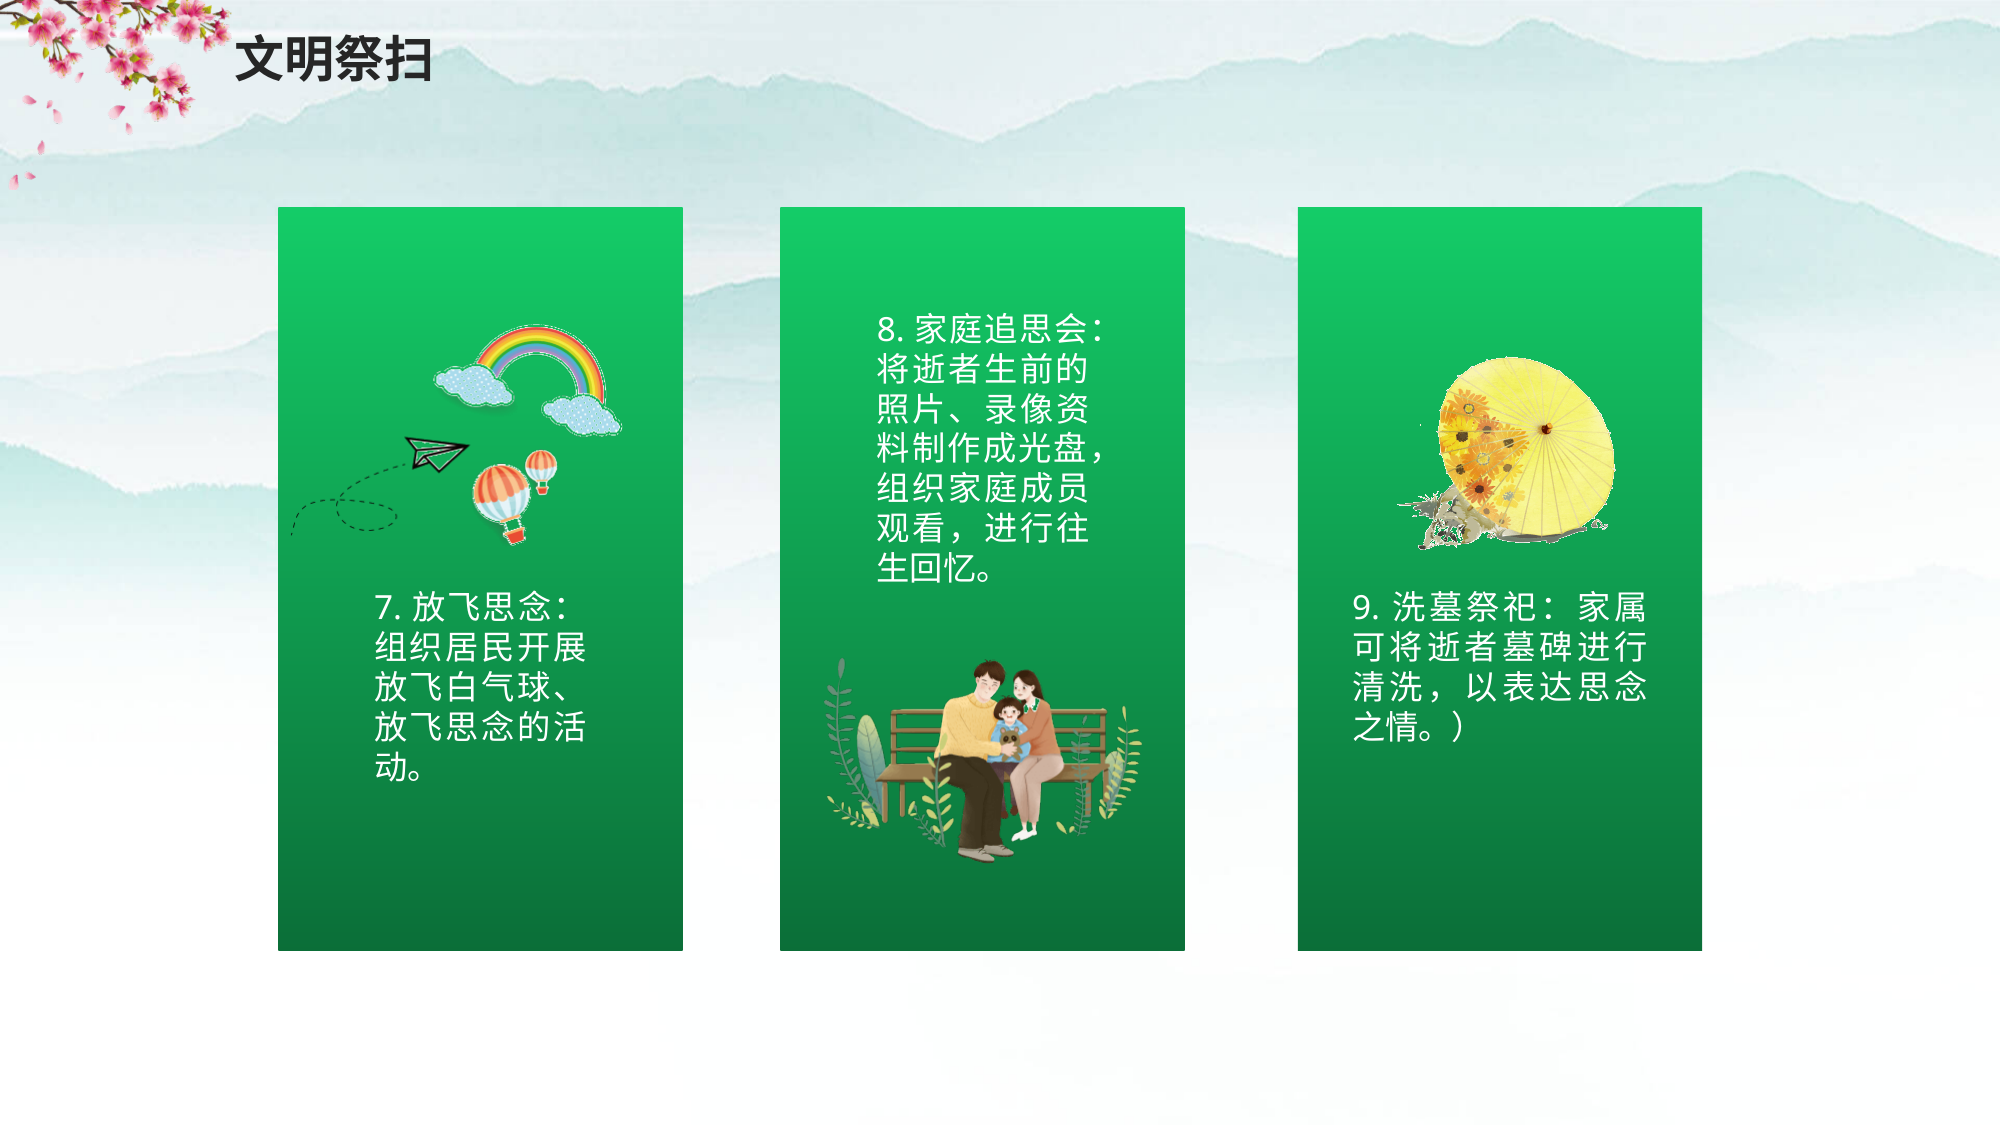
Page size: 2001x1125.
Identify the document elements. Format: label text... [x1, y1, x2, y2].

text_box [277, 206, 684, 952]
text_box [1297, 206, 1703, 952]
text_box 9.洗墓祭祀：家属可将逝者墓碑进行清洗，以表达思念之情。） [1337, 579, 1663, 754]
text_box [779, 206, 1186, 952]
text_box 7.放飞思念：组织居民开展放飞白气球、放飞思念的活动。 [359, 579, 602, 794]
text_box 8.家庭追思会：将逝者生前的照片、录像资料制作成光盘，组织家庭成员观看，进行往生回忆。 [862, 300, 1105, 595]
picture [0, 0, 2000, 1125]
text_box 文明祭扫 [232, 19, 575, 95]
